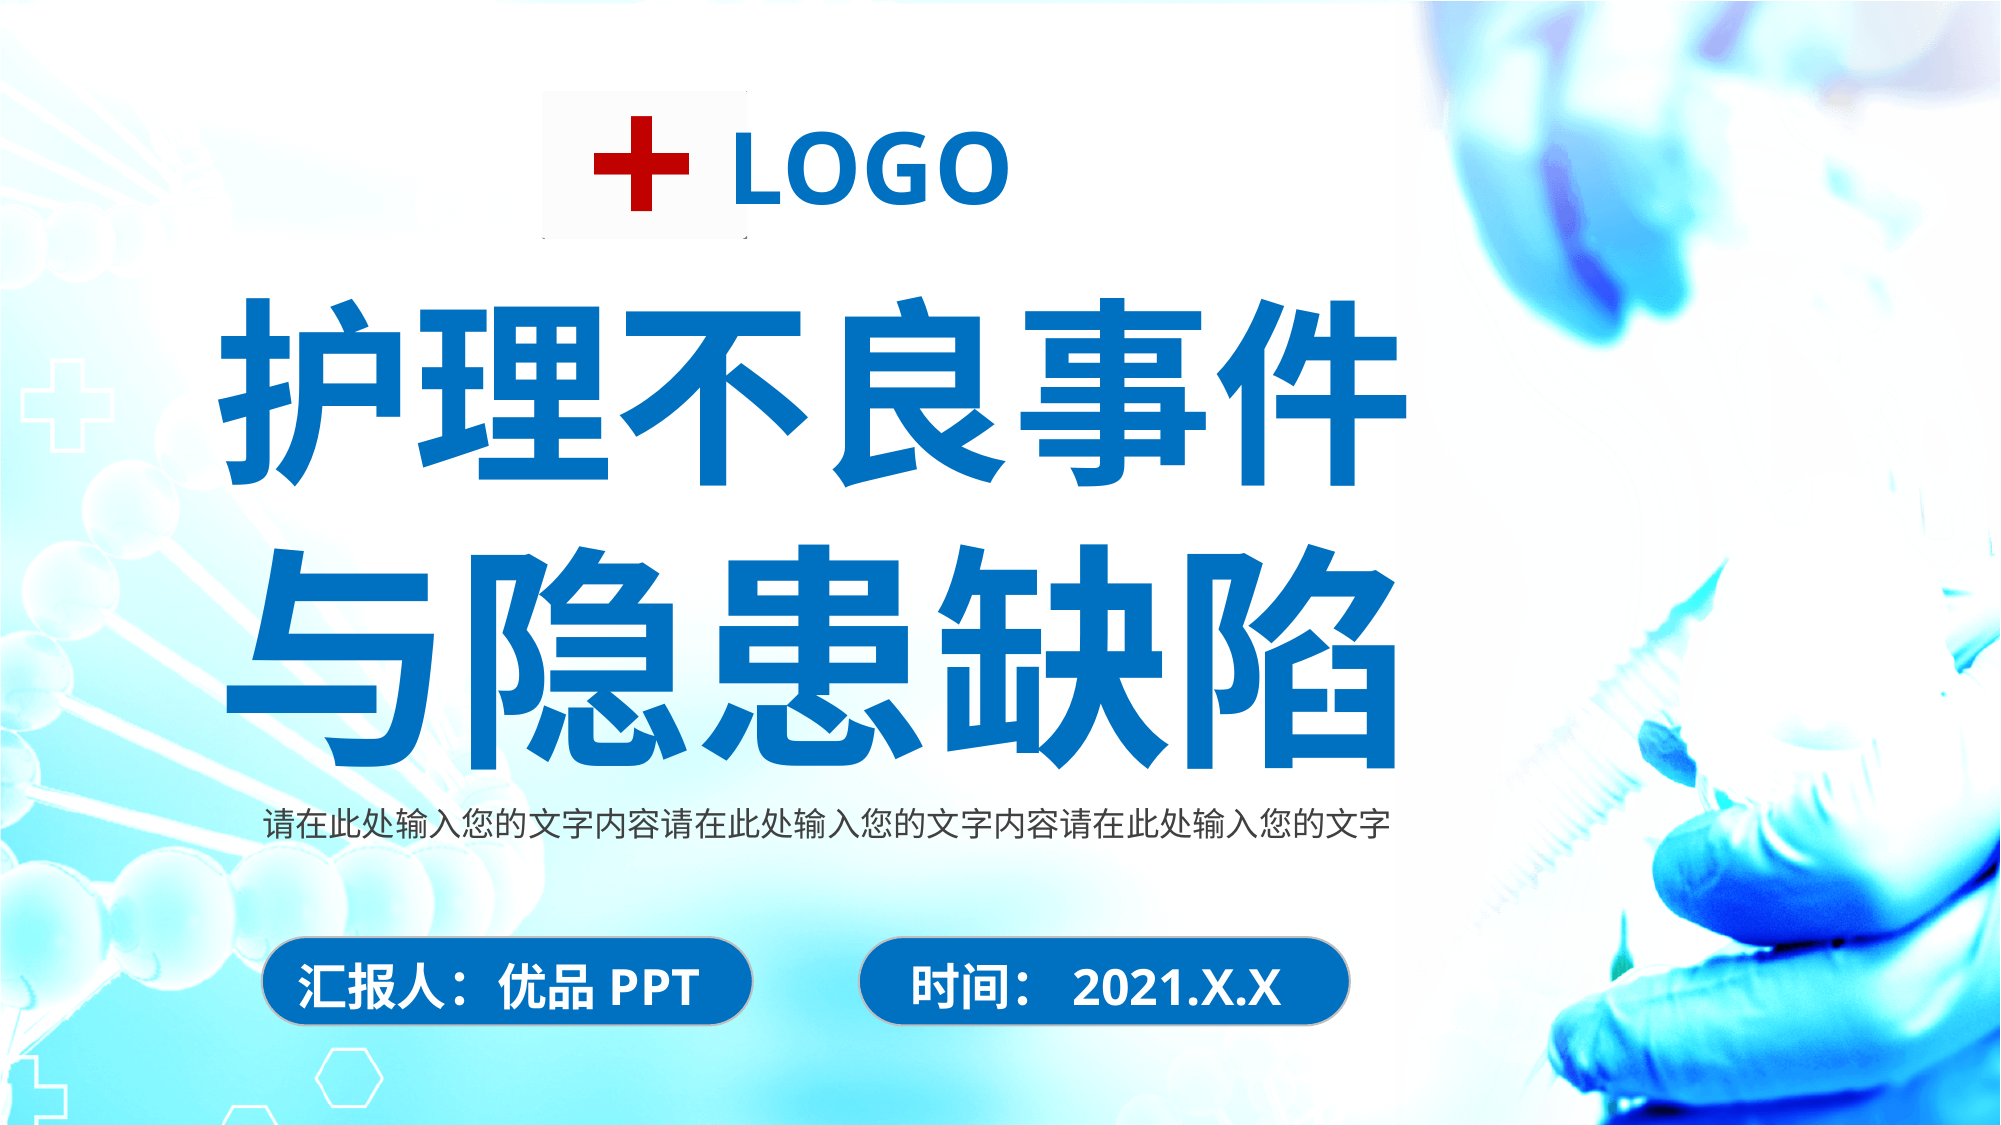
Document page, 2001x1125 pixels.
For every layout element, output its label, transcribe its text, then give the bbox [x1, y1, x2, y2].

text_box LOGO [748, 96, 1061, 232]
picture [1396, 2, 2000, 1125]
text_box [261, 937, 753, 1026]
picture [3, 1, 1395, 1125]
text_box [858, 937, 1350, 1026]
text_box 护理不良事件 与隐患缺陷 [137, 261, 1490, 804]
text_box 请在此处输入您的文字内容请在此处输入您的文字内容请在此处输入您的文字 [165, 796, 1490, 851]
